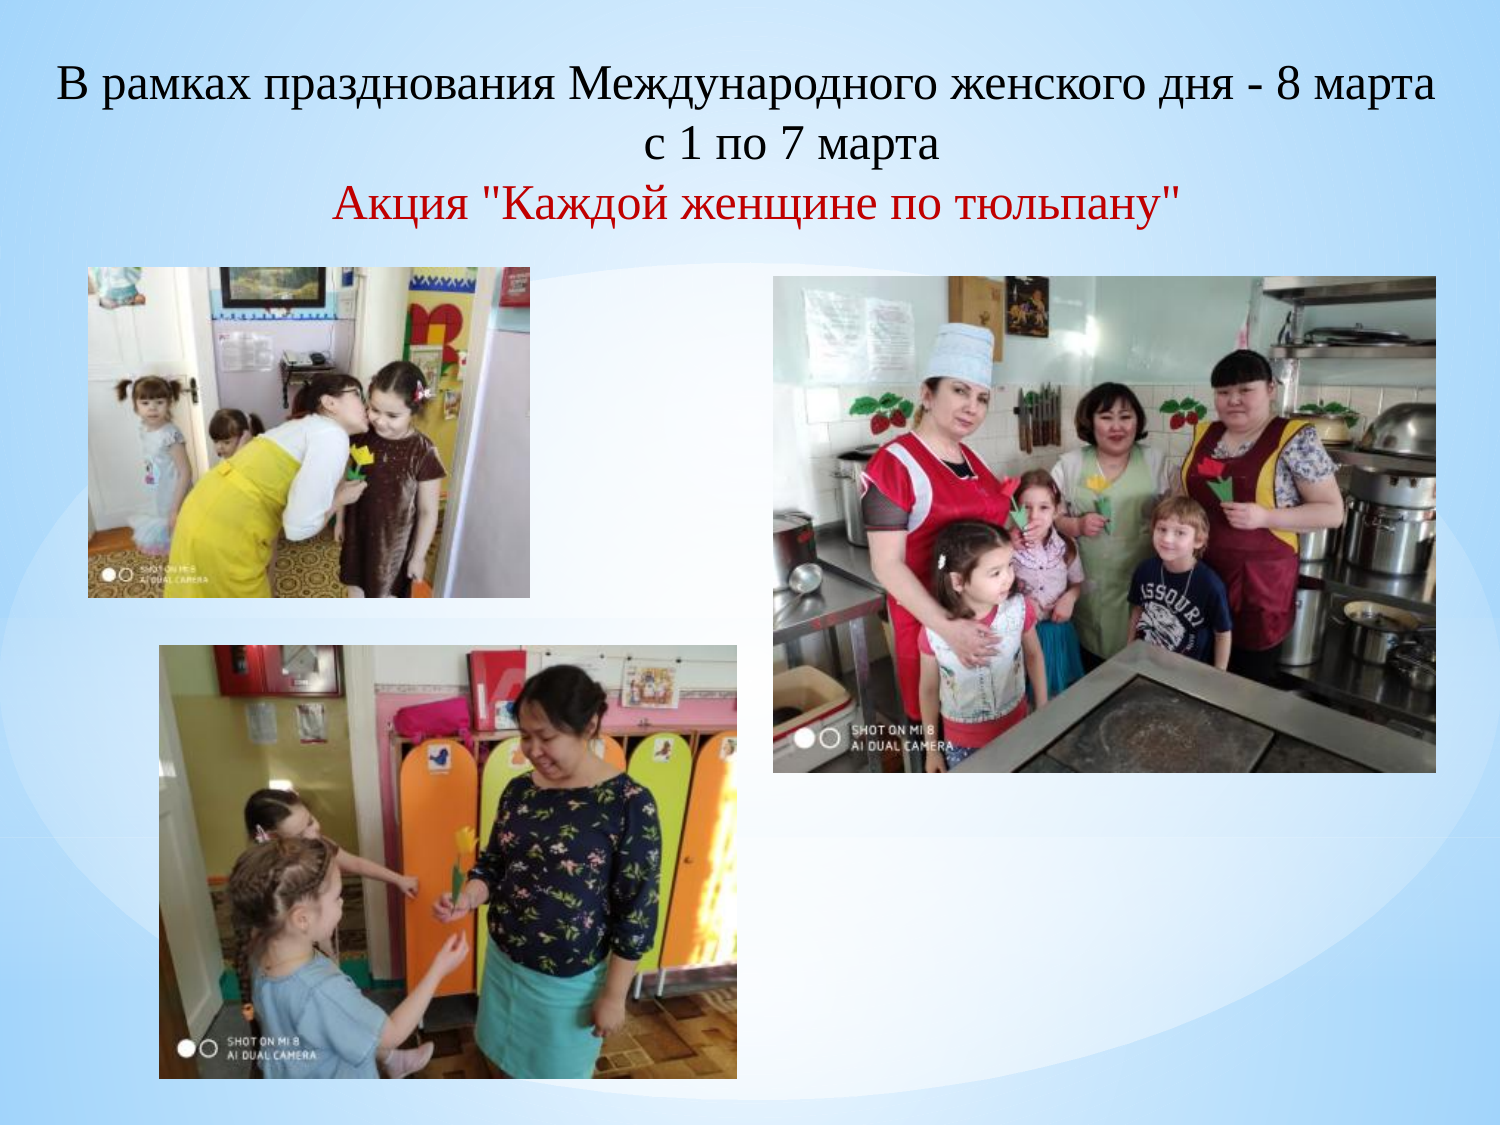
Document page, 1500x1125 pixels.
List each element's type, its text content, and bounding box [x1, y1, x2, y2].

picture [159, 644, 737, 1079]
text_box В рамках празднования Международного женского дня - 8 марта с 1 по 7 марта Акция "Каждой женщине по тюльпану" [41, 42, 1473, 238]
picture [773, 276, 1436, 773]
picture [88, 266, 530, 599]
